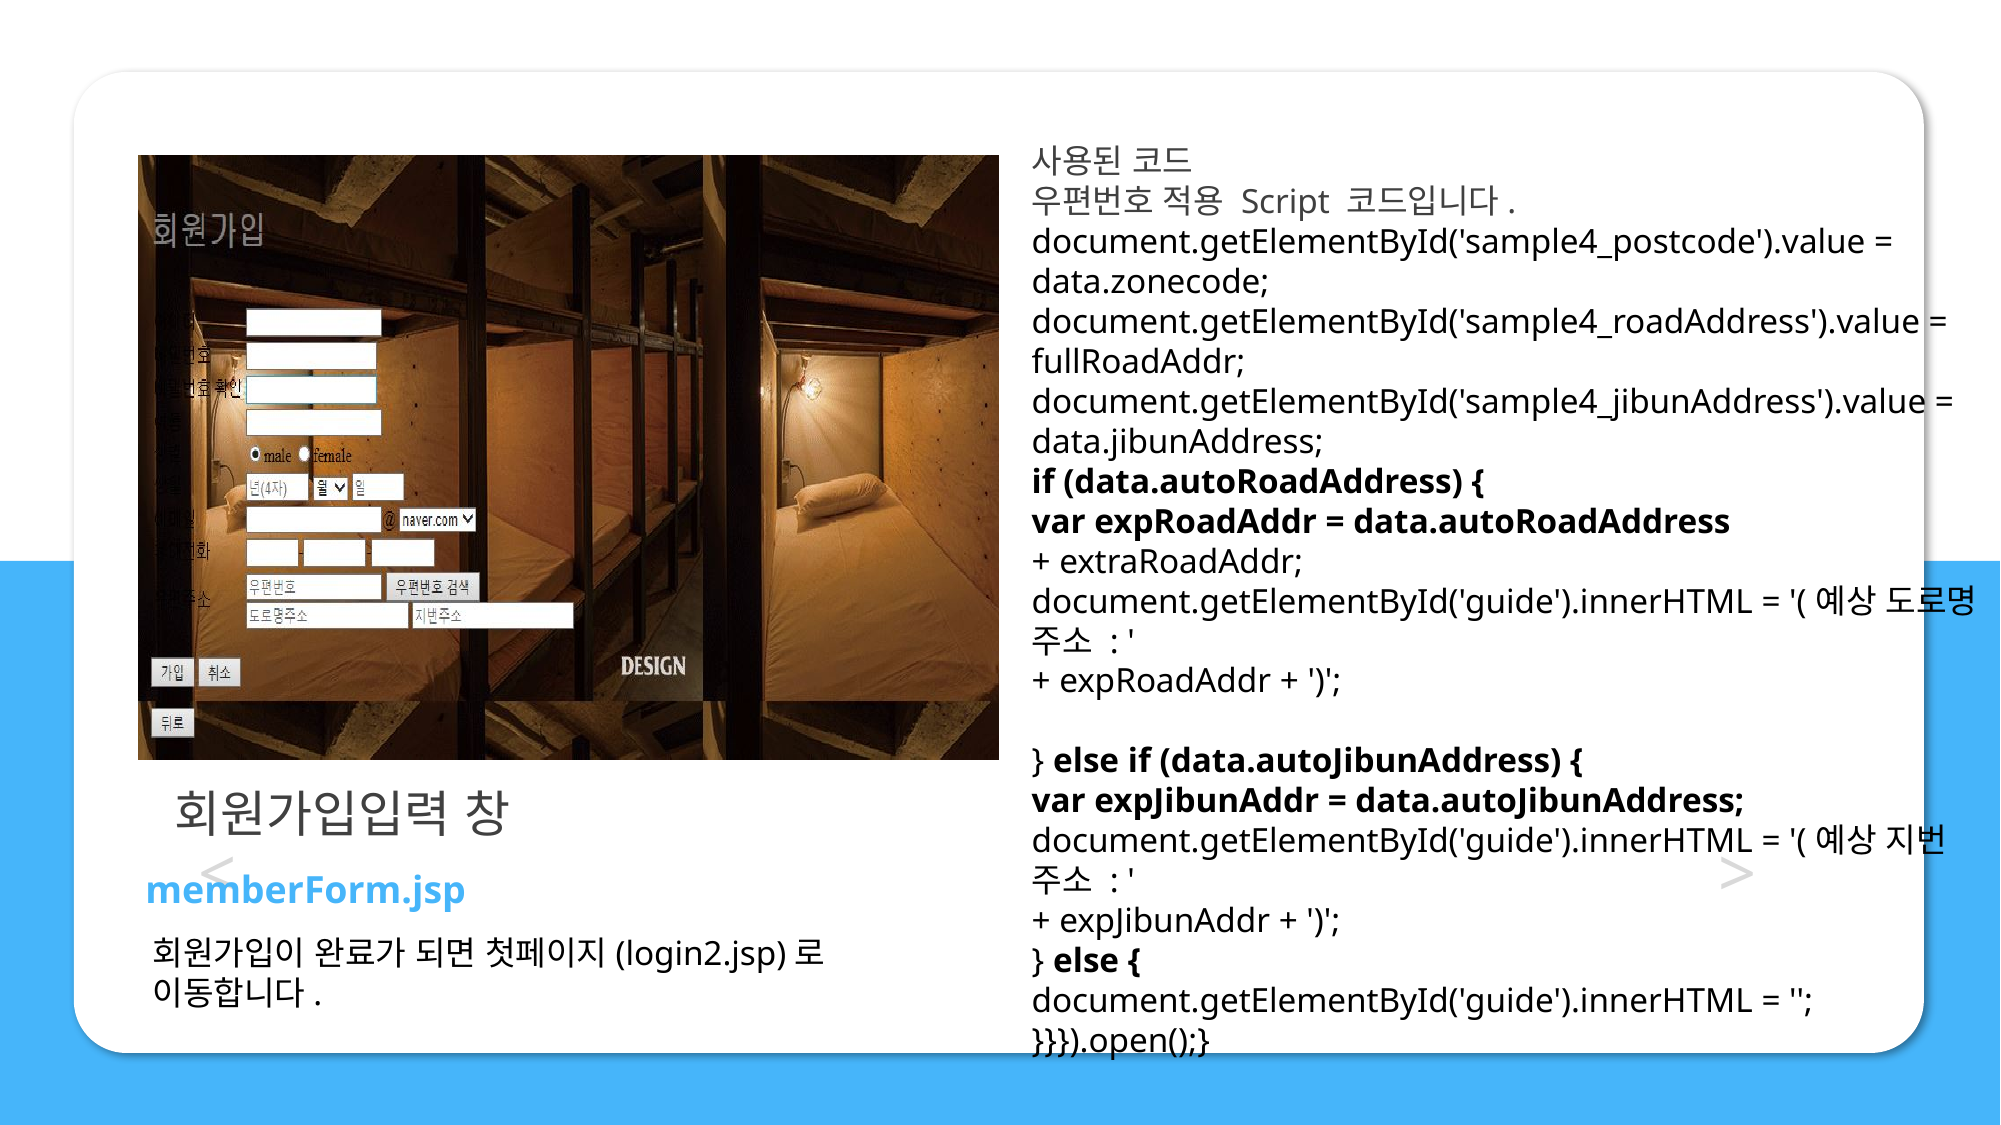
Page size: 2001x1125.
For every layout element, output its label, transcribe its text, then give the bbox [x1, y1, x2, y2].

text_box memberForm.jsp [130, 859, 482, 919]
text_box 사용된 코드 우편번호 적용 Script 코드입니다. document.getElementById('sample4_postcode').value = data.zonecode; document.getElementById('sample4_roadAddress').value = fullRoadAddr; document.getElementById('sample4_jibunAddress').value = data.jibunAddress; if (data.autoRoadAddress) { var expRoadAddr = data.autoRoadAddress + extraRoadAddr; document.getElementById('guide').innerHTML = '(예상 도로명 주소 : ' + expRoadAddr + ')'; } else if (data.autoJibunAddress) { var expJibunAddr = data.autoJibunAddress; document.getElementById('guide').innerHTML = '(예상 지번 주소 : ' + expJibunAddr + ')'; } else { document.getElementById('guide').innerHTML = ''; }}}).open();} [1016, 133, 2000, 1067]
text_box 회원가입입력 창 [159, 775, 526, 851]
picture [138, 155, 999, 760]
text_box < [183, 851, 252, 859]
text_box [72, 70, 1925, 1054]
text_box 회원가입이 완료가 되면 첫페이지(login2.jsp)로 이동합니다. [138, 925, 899, 1020]
text_box [0, 560, 2000, 1125]
